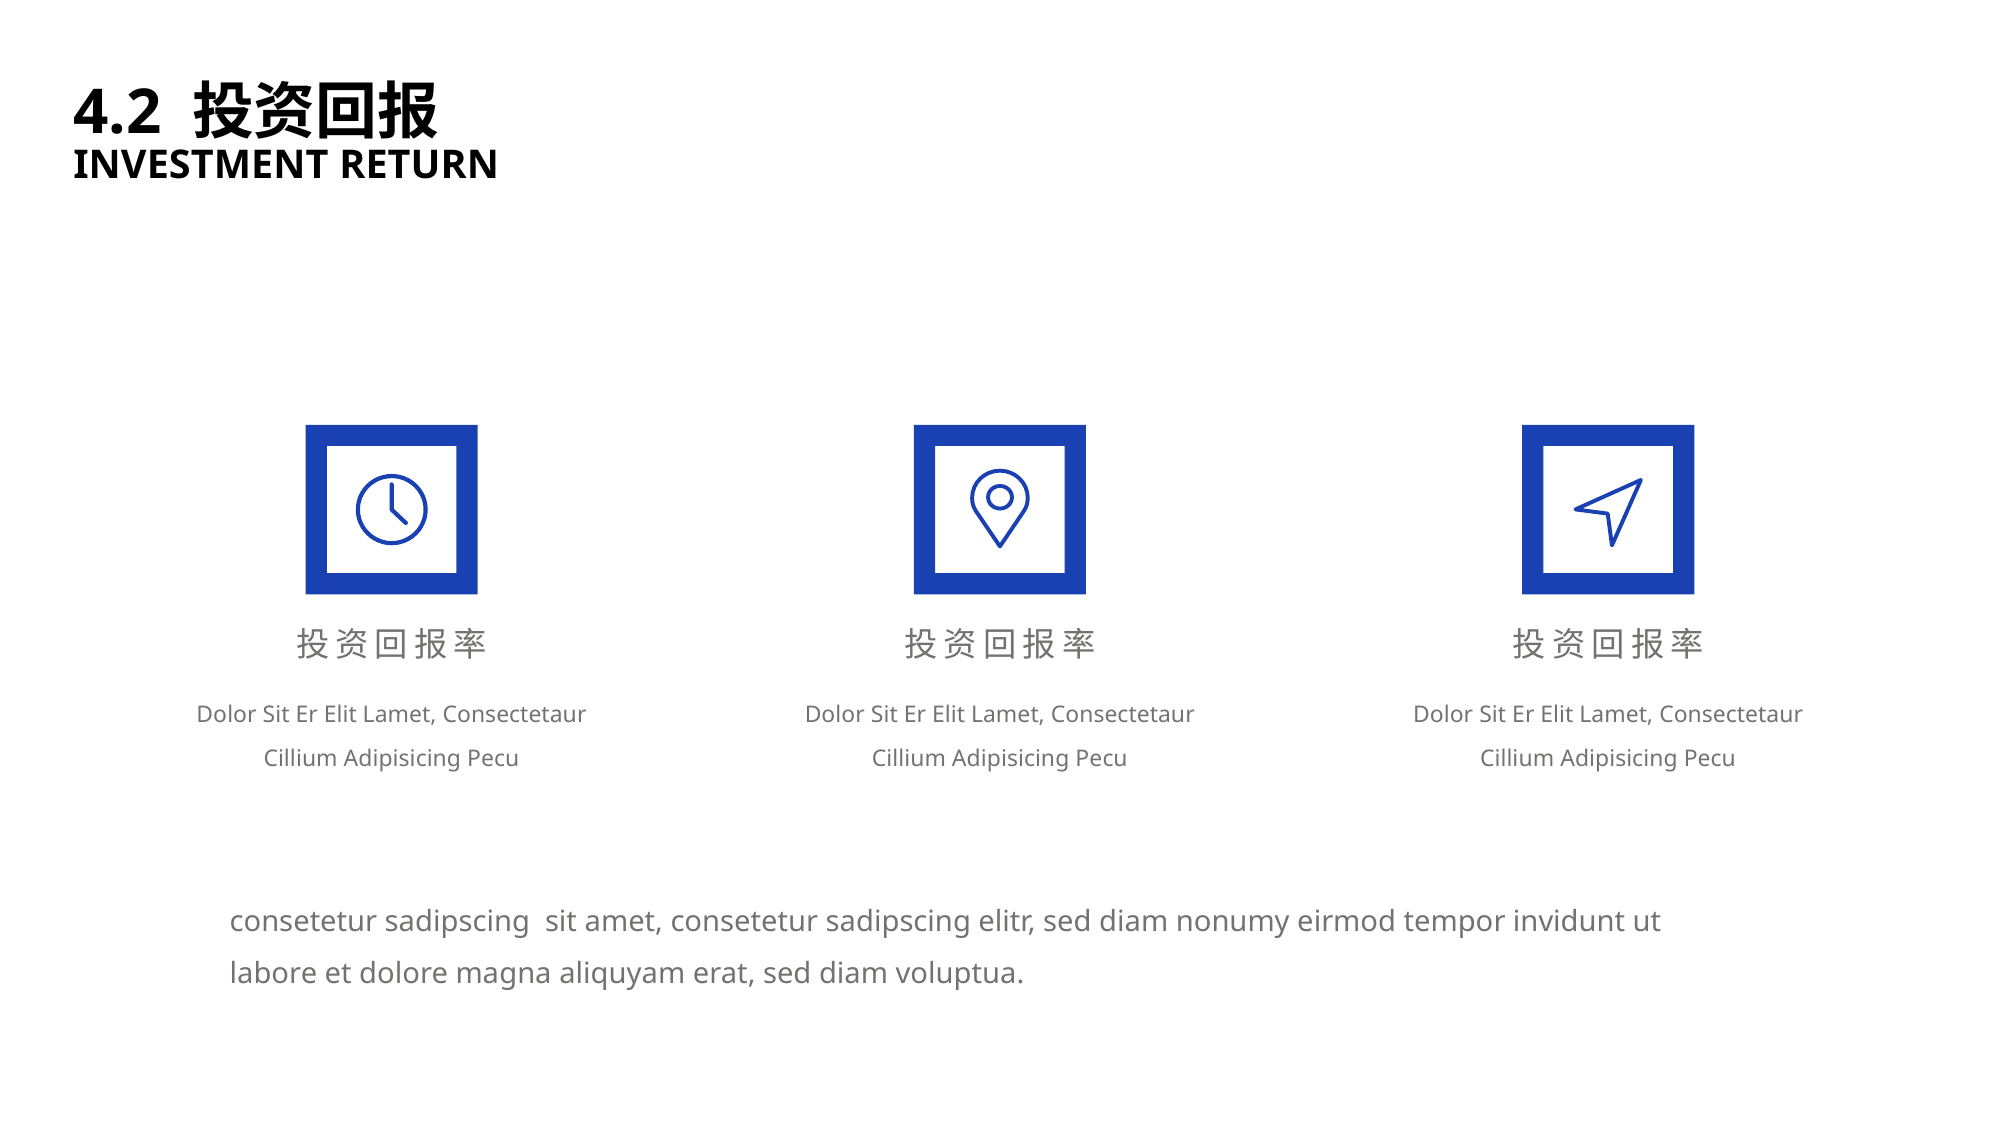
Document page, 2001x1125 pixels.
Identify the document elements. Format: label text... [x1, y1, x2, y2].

text_box consetetur sadipscing sit amet, consetetur sadipscing elitr, sed diam nonumy eirmod tempor invidunt ut labore et dolore magna aliquyam erat, sed diam voluptua. [214, 877, 1695, 998]
text_box 4.2 投资回报 INVESTMENT RETURN [73, 66, 500, 194]
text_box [143, 424, 1857, 802]
